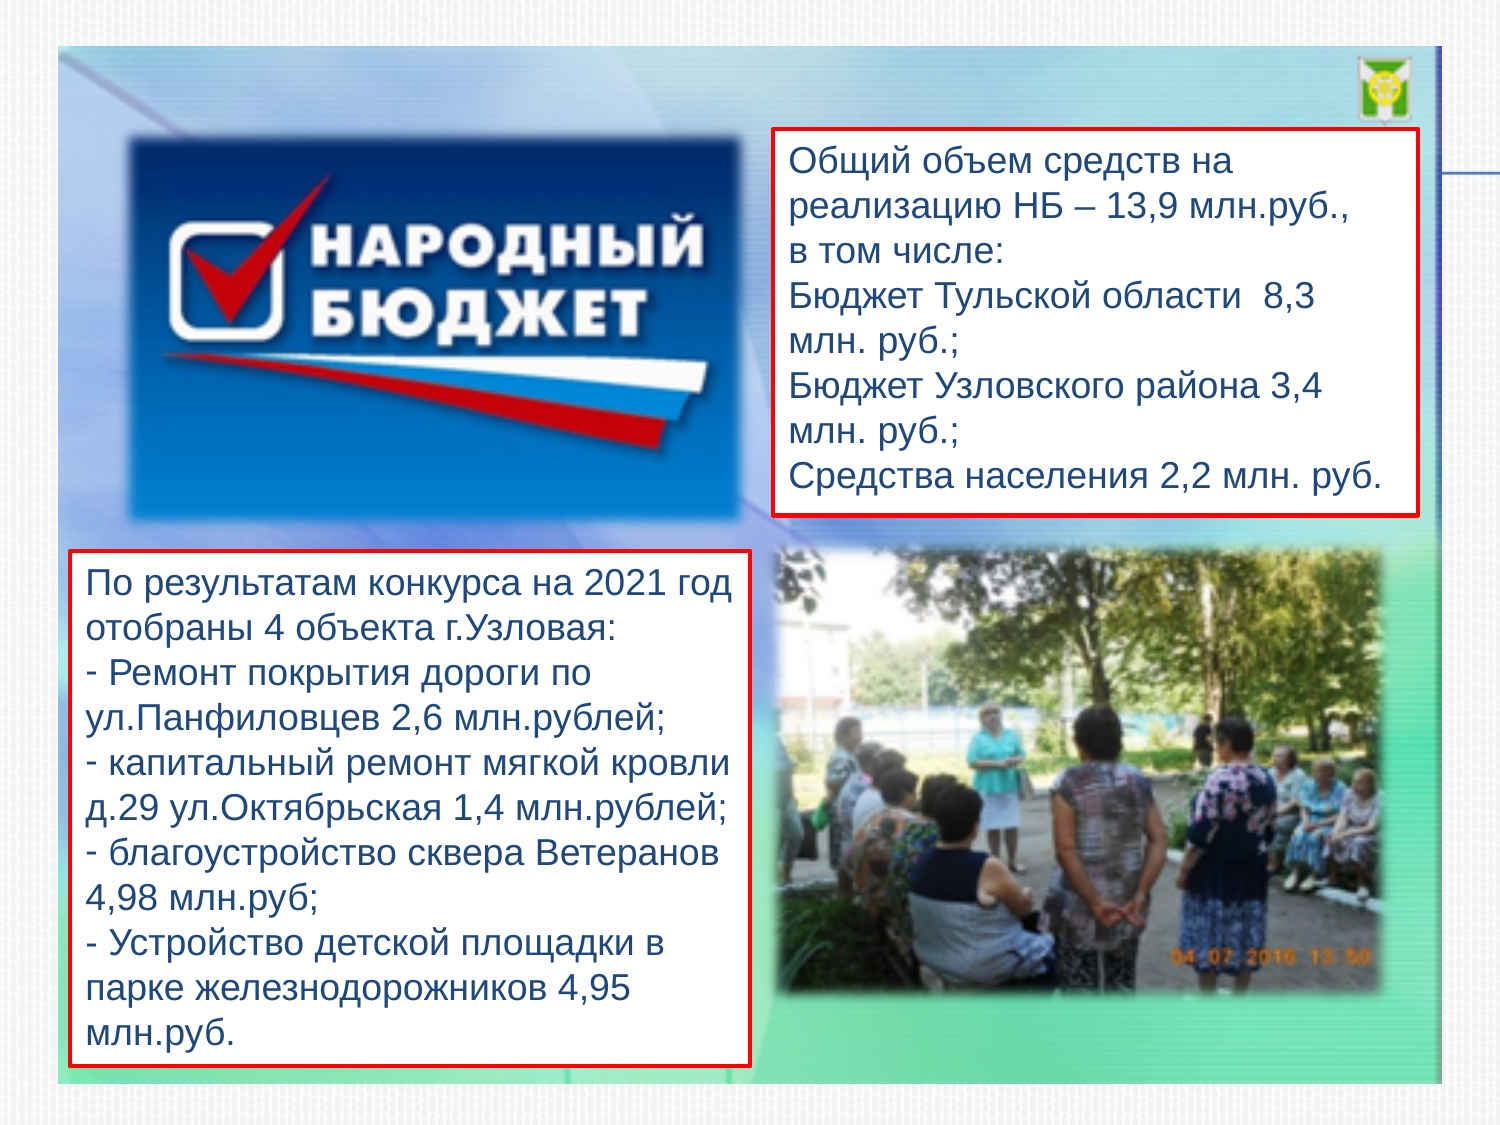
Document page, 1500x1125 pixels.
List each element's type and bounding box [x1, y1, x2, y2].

picture [58, 46, 1442, 1085]
